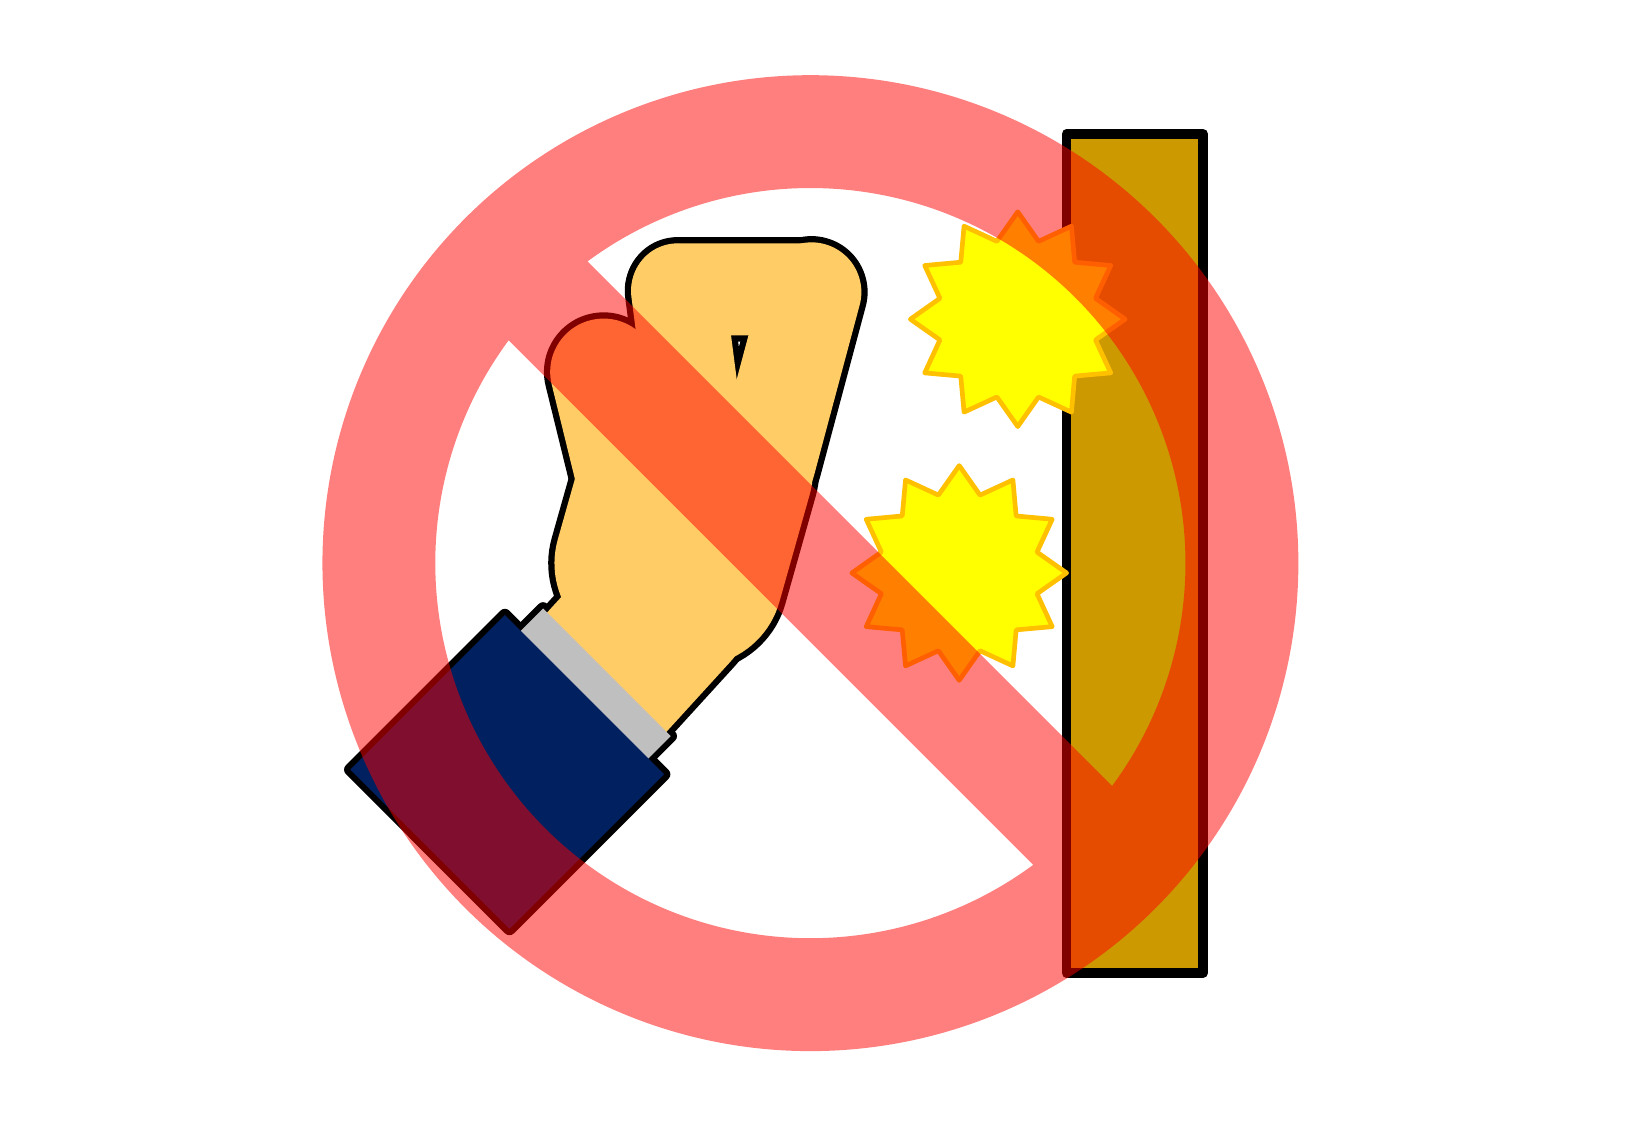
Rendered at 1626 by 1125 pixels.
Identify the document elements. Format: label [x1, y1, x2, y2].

text_box [261, 74, 1299, 1052]
